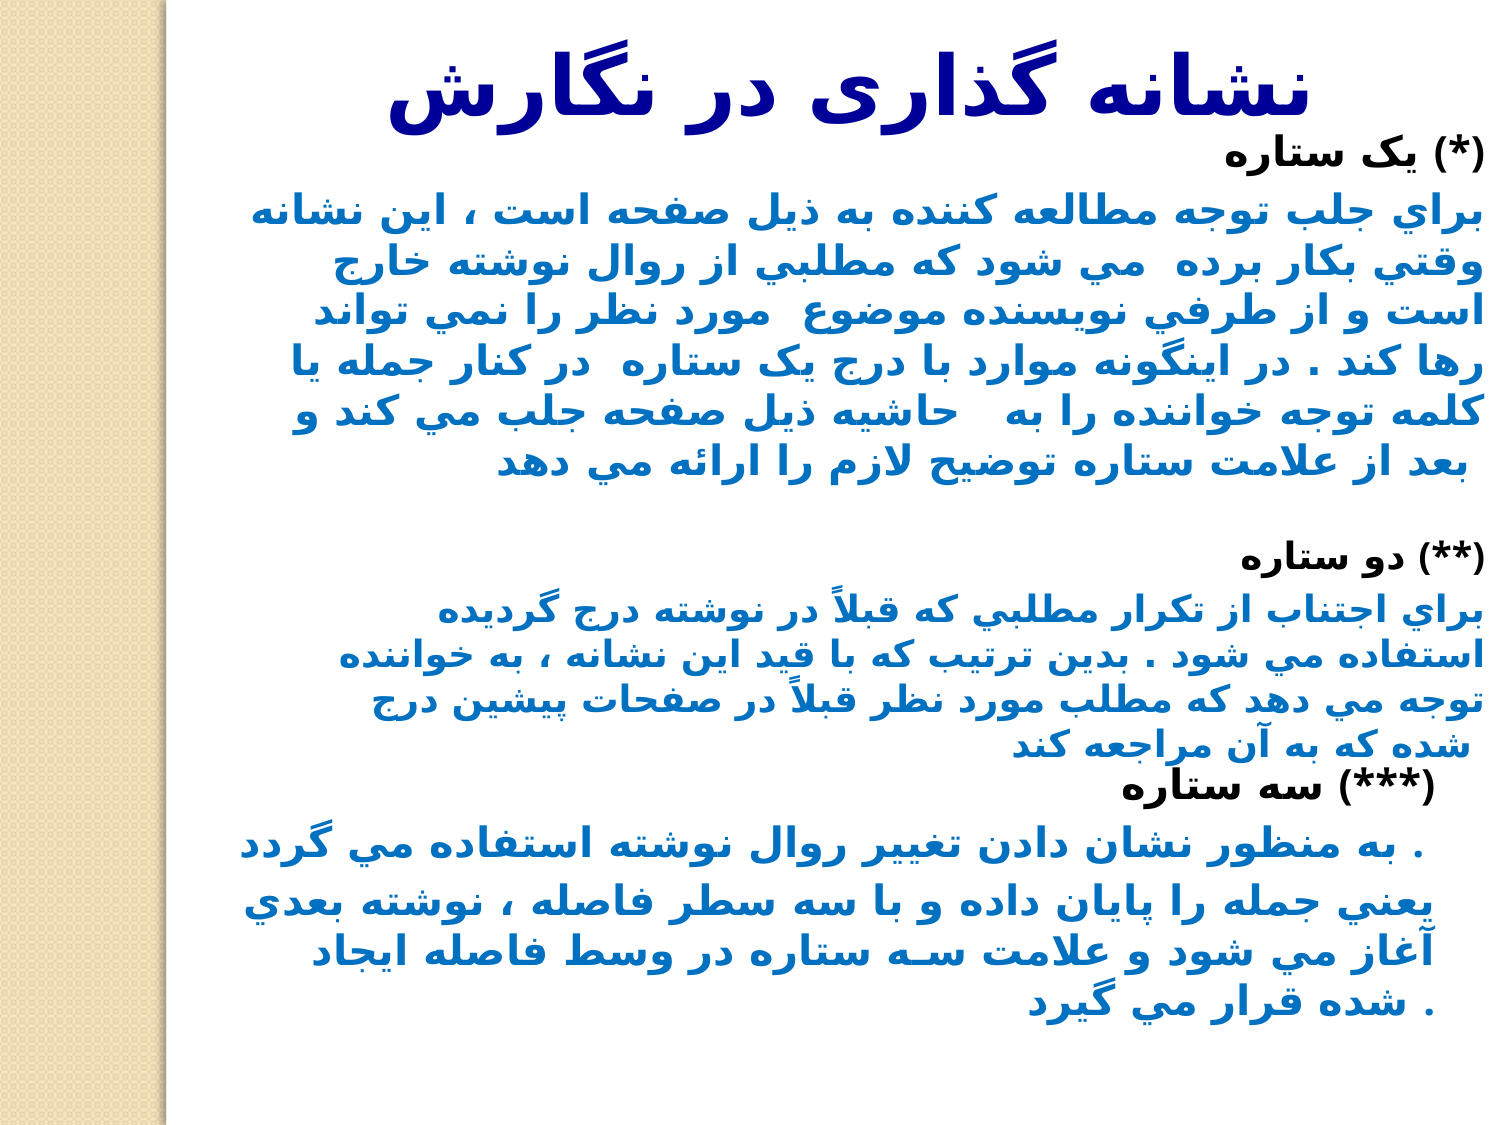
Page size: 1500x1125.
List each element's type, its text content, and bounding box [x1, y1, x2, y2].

text_box سه ستاره (***) به منظور نشان دادن تغيير روال نوشته استفاده مي گردد . يعني جمله را پايان داده و با سه سطر فاصله ، نوشته بعدي آغاز مي شود و علامت سـه ستاره در وسط فاصله ايجاد شده قرار مي گيرد . [162, 750, 1450, 1032]
text_box دو ستاره (**) براي اجتناب از تکرار مطلبي که قبلاً در نوشته درج گرديده استفاده مي شود . بدين ترتيب که با قيد اين نشانه ، به خواننده توجه مي دهد که مطلب مورد نظر قبلاً در صفحات پيشين درج شده که به آن مراجعه کند [237, 525, 1500, 773]
text_box يک ستاره (*) براي جلب توجه مطالعه کننده به ذيل صفحه است ، اين نشانه وقتي بکار برده مي شود که مطلبي از روال نوشته خارج است و از طرفي نويسنده موضوع مورد نظر را نمي تواند رها کند . در اينگونه موارد با درج يک ستاره در کنار جمله يا کلمه توجه خواننده را به حاشيه ذيل صفحه جلب مي کند و بعد از علامت ستاره توضيح لازم را ارائه مي دهد [174, 117, 1500, 491]
text_box نشانه گذاری در نگارش [370, 24, 1331, 117]
